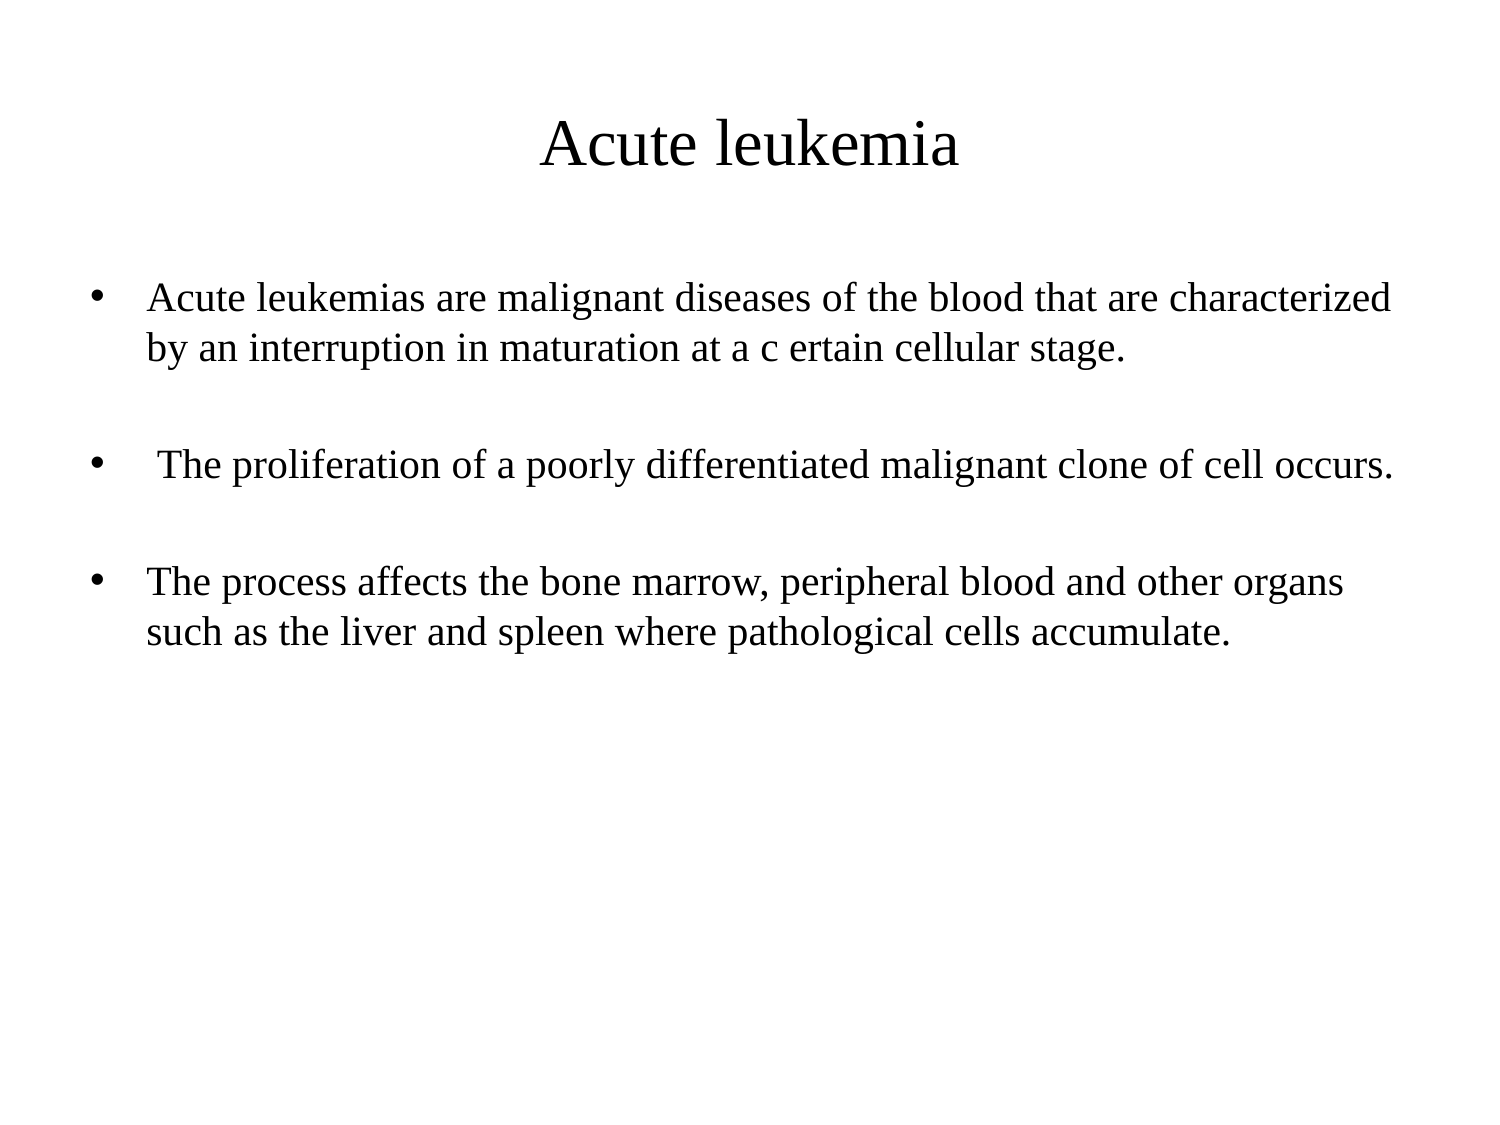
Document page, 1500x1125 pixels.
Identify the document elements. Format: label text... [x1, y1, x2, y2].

list Acute leukemias are malignant diseases of the blood that are characterized by an interruption in maturation at a c ertain cellular stage. The proliferation of a poorly differentiated malignant clone of cell occurs. The process affects the bone marrow, peripheral blood and other organs such as the liver and spleen where pathological cells accumulate. [75, 262, 1425, 1005]
title Аcute leukemia [75, 45, 1425, 233]
